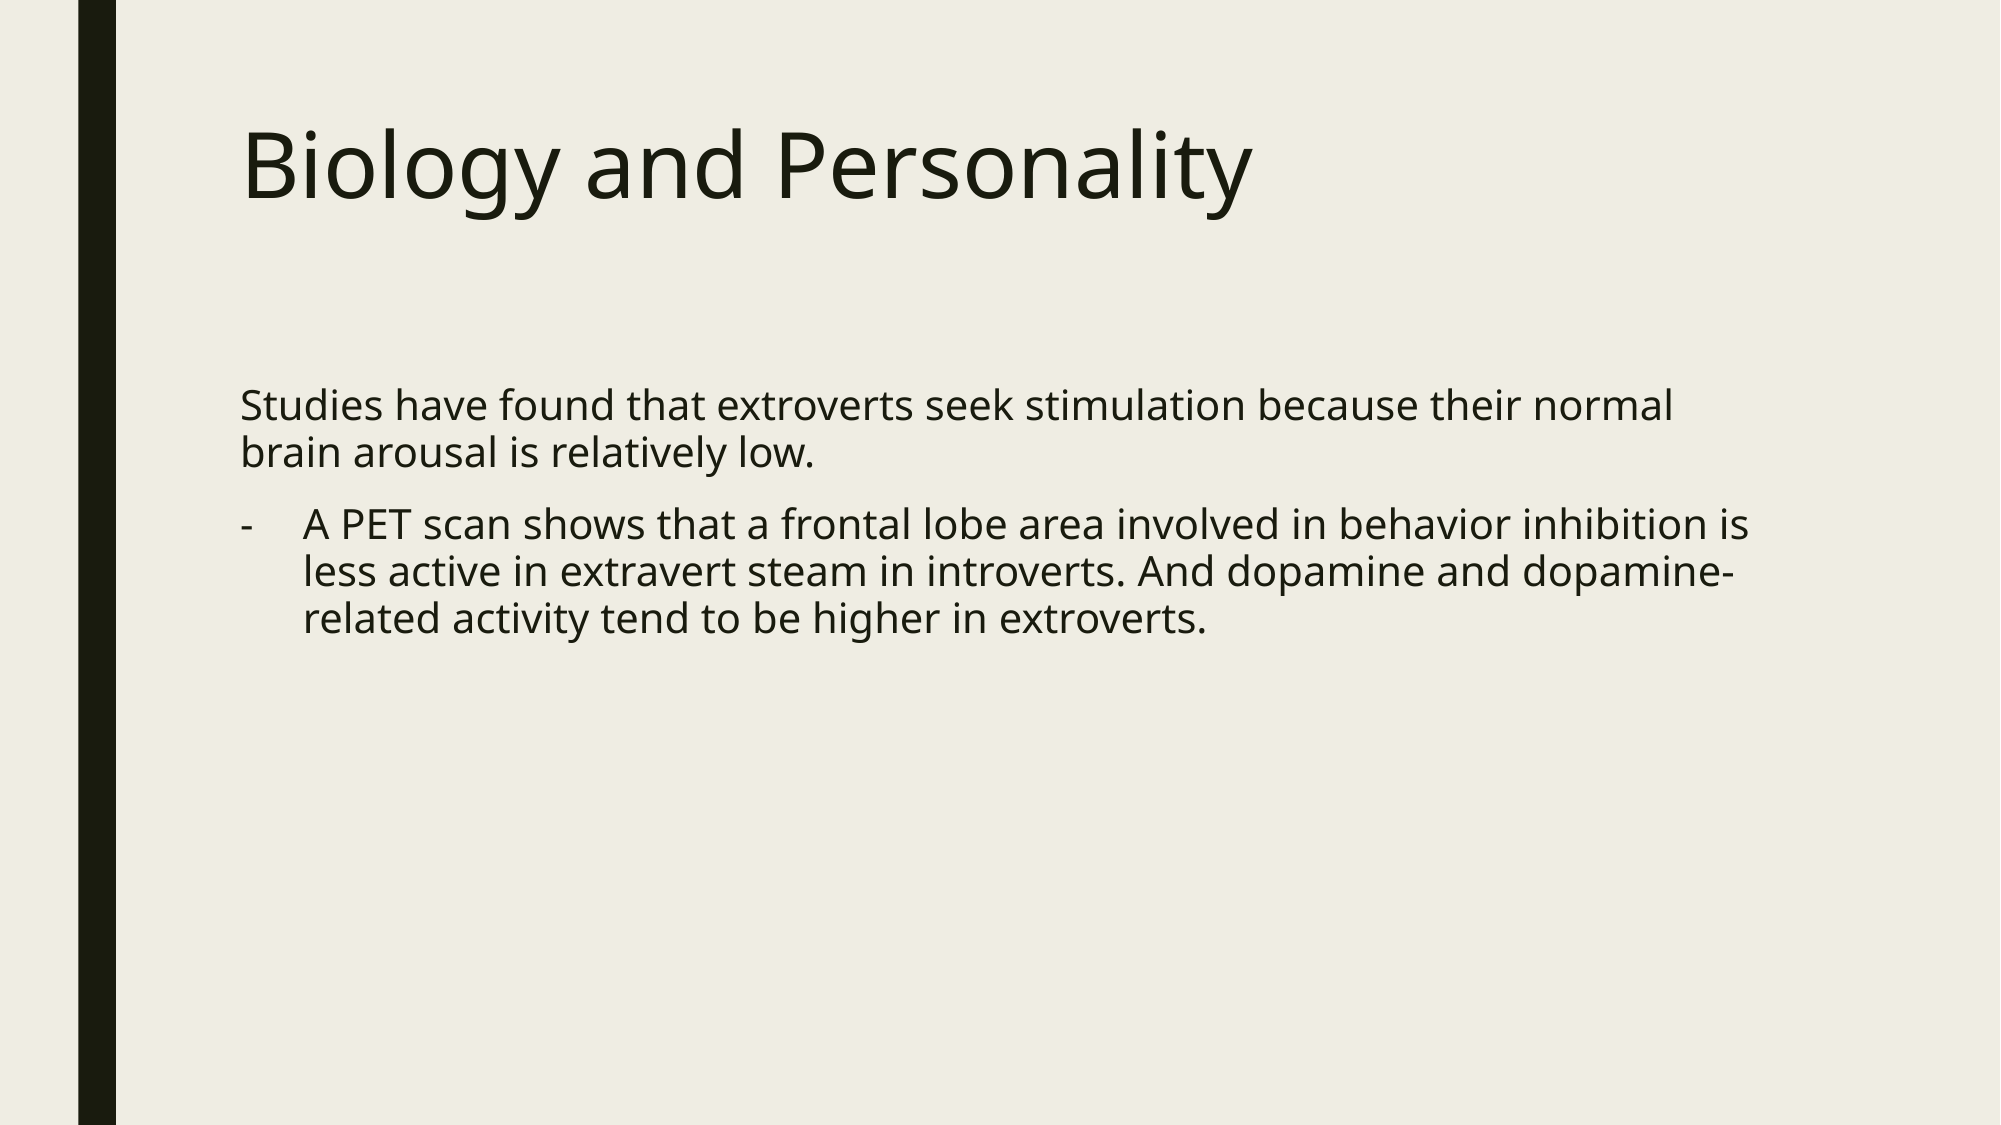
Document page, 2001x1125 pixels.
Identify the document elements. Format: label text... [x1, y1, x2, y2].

list Studies have found that extroverts seek stimulation because their normal brain arousal is relatively low. A PET scan shows that a frontal lobe area involved in behavior inhibition is less active in extravert steam in introverts. And dopamine and dopamine- related activity tend to be higher in extroverts. [225, 375, 1800, 963]
title Biology and Personality [225, 112, 1800, 357]
